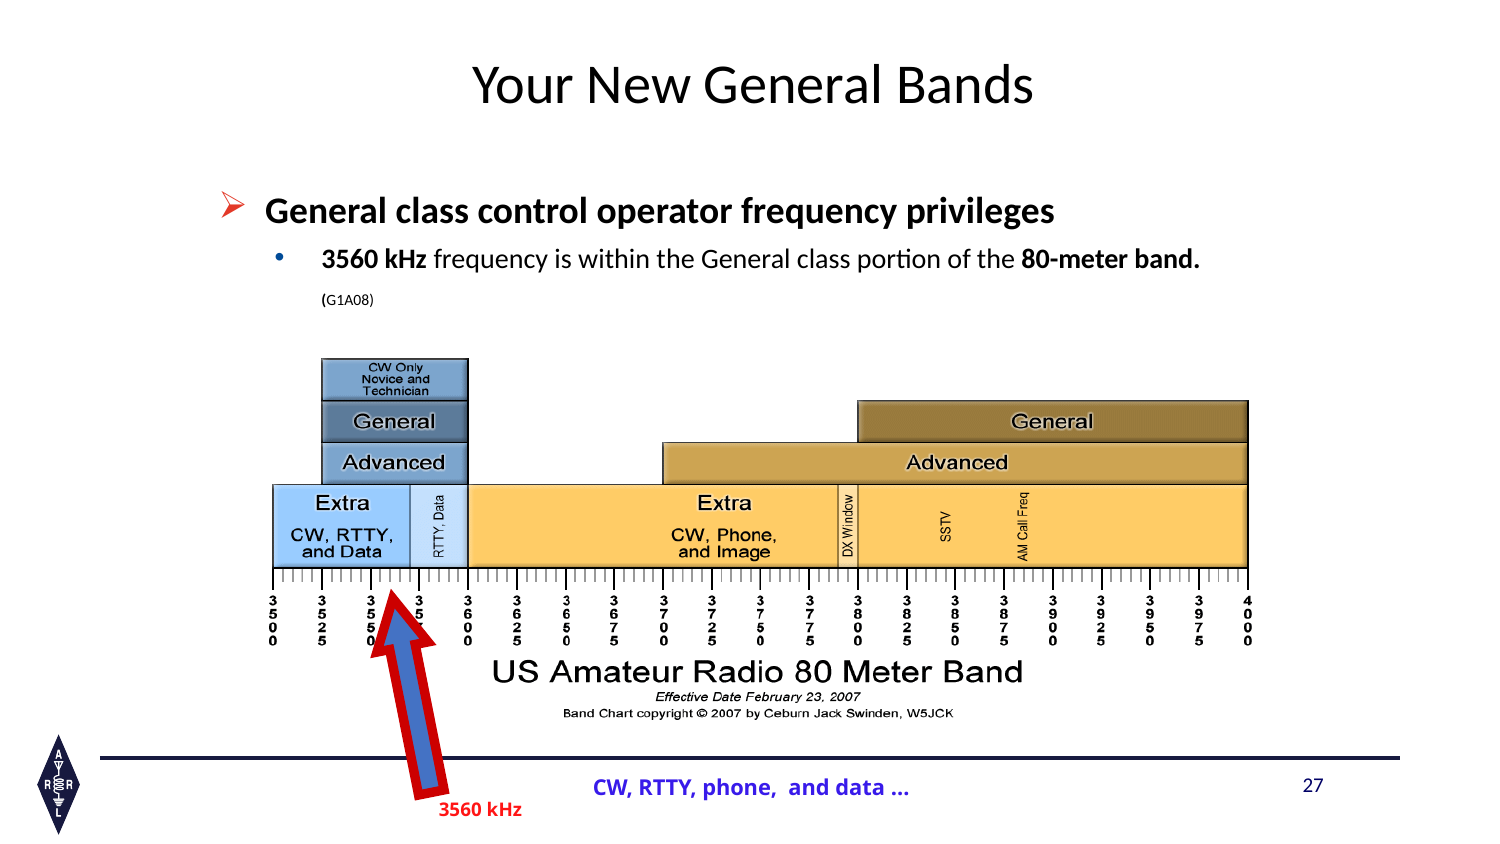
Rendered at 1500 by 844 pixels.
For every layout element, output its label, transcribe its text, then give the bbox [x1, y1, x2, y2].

text_box 3560 kHz [424, 790, 543, 828]
picture [37, 734, 80, 835]
text_box [405, 727, 445, 796]
picture [263, 350, 1257, 727]
text_box CW, RTTY, phone, and data … [578, 766, 1061, 808]
list General class control operator frequency privileges 3560 kHz frequency is within the General class portion of the 80-meter band. (G1A08) [218, 185, 1257, 332]
title Your New General Bands [221, 48, 1286, 156]
slide_number 27 [1302, 761, 1400, 807]
